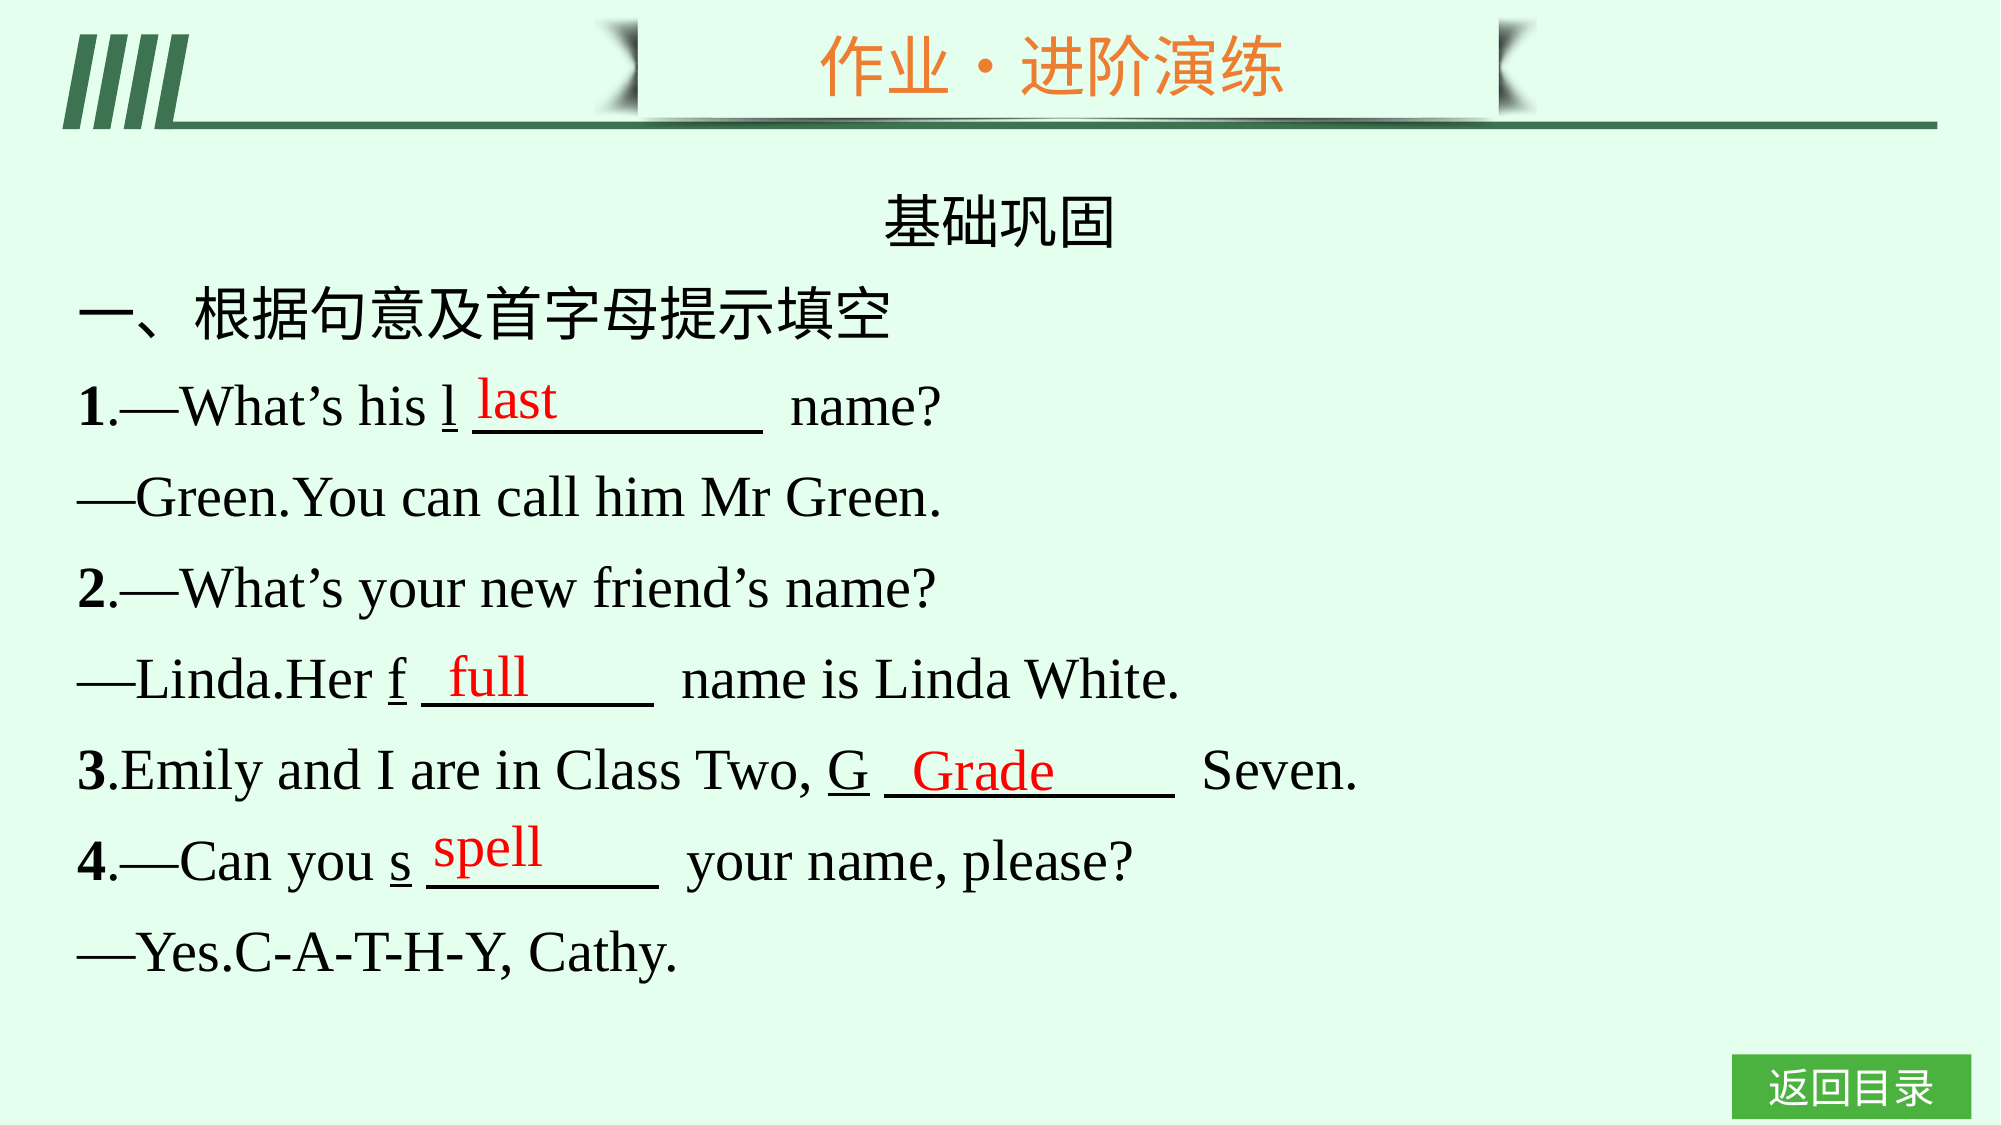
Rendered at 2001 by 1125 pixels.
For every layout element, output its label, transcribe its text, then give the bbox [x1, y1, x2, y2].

text_box last [462, 338, 574, 438]
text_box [62, 34, 1938, 130]
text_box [594, 16, 1537, 127]
text_box Grade [898, 710, 1071, 810]
text_box spell [419, 786, 560, 886]
text_box 基础巩固 一、根据句意及首字母提示填空 1.—What’s his l name? —Green.You can call him Mr Green. 2.—What’s your new friend’s name? —Linda.Her f name is Linda White. 3.Emily and I are in Class Two, G Seven. 4.—Can you s your name, please? —Yes.C-A-T-H-Y, Cathy. [62, 157, 1938, 991]
text_box full [433, 617, 545, 716]
